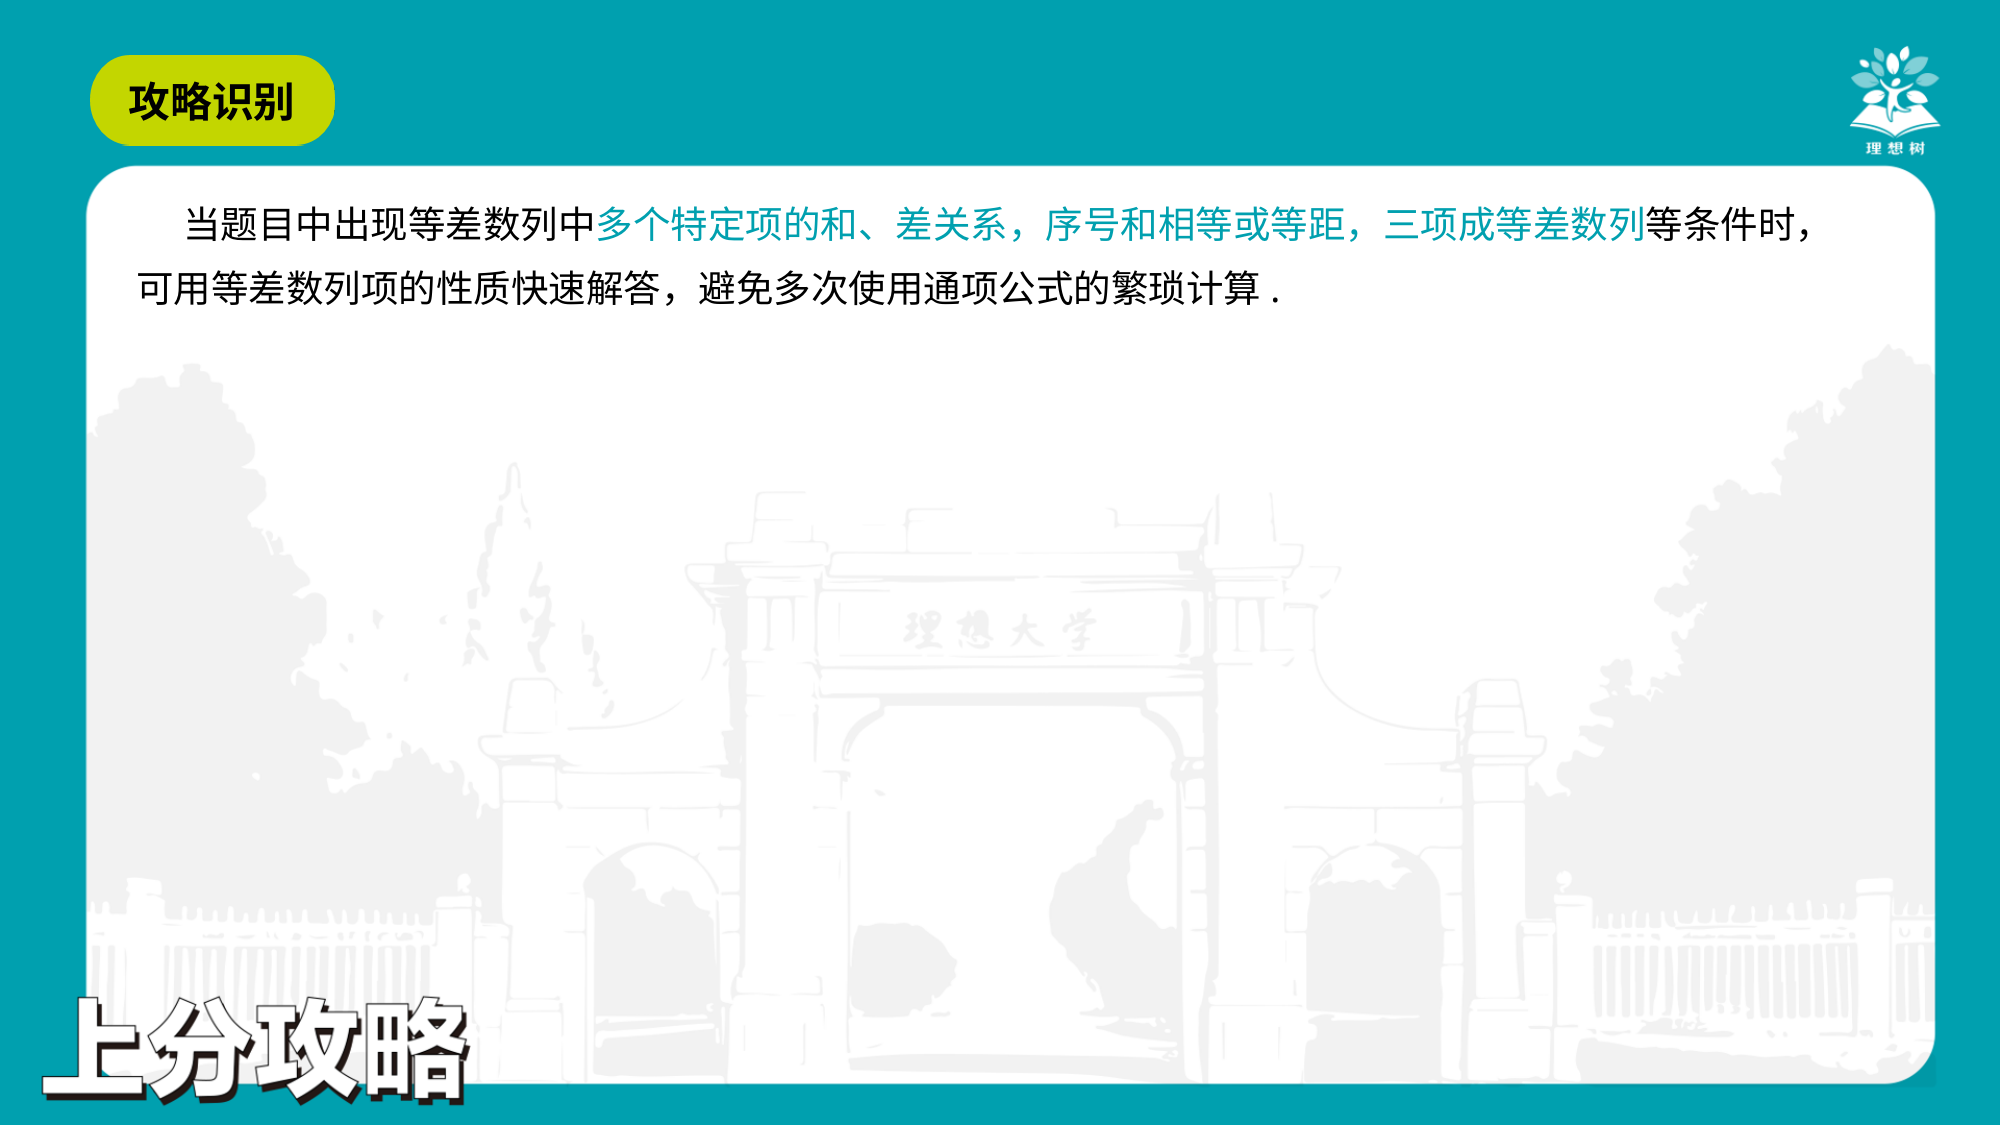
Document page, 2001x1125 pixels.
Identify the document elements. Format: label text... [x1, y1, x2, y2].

picture [0, 0, 2000, 1125]
text_box 当题目中出现等差数列中多个特定项的和、差关系，序号和相等或等距，三项成等差数列等条件时， 可用等差数列项的性质快速解答，避免多次使用通项公式的繁琐计算. [136, 177, 1865, 304]
